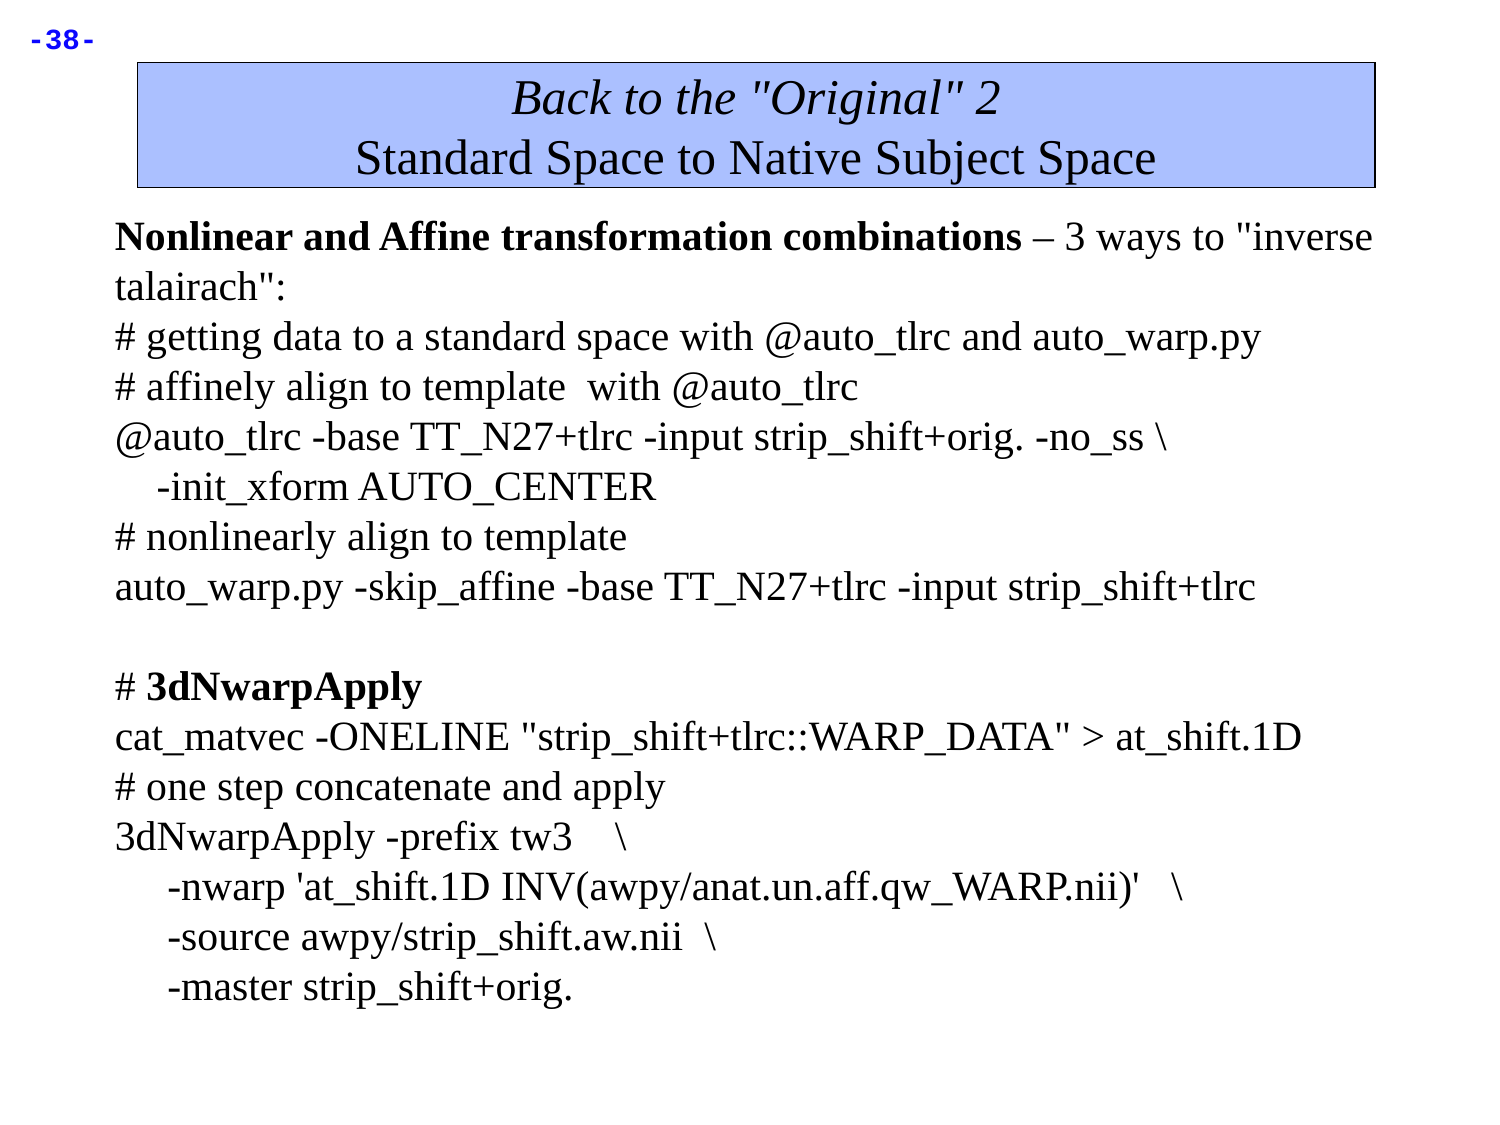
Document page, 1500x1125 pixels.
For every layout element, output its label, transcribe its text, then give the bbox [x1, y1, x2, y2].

text_box Nonlinear and Affine transformation combinations – 3 ways to "inverse talairach": # getting data to a standard space with @auto_tlrc and auto_warp.py # affinely align to template with @auto_tlrc @auto_tlrc -base TT_N27+tlrc -input strip_shift+orig. -no_ss \ -init_xform AUTO_CENTER # nonlinearly align to template auto_warp.py -skip_affine -base TT_N27+tlrc -input strip_shift+tlrc # 3dNwarpApply cat_matvec -ONELINE "strip_shift+tlrc::WARP_DATA" > at_shift.1D # one step concatenate and apply 3dNwarpApply -prefix tw3 \ -nwarp 'at_shift.1D INV(awpy/anat.un.aff.qw_WARP.nii)' \ -source awpy/strip_shift.aw.nii \ -master strip_shift+orig. [99, 201, 1438, 1017]
text_box Back to the "Original" 2 Standard Space to Native Subject Space [137, 62, 1375, 188]
